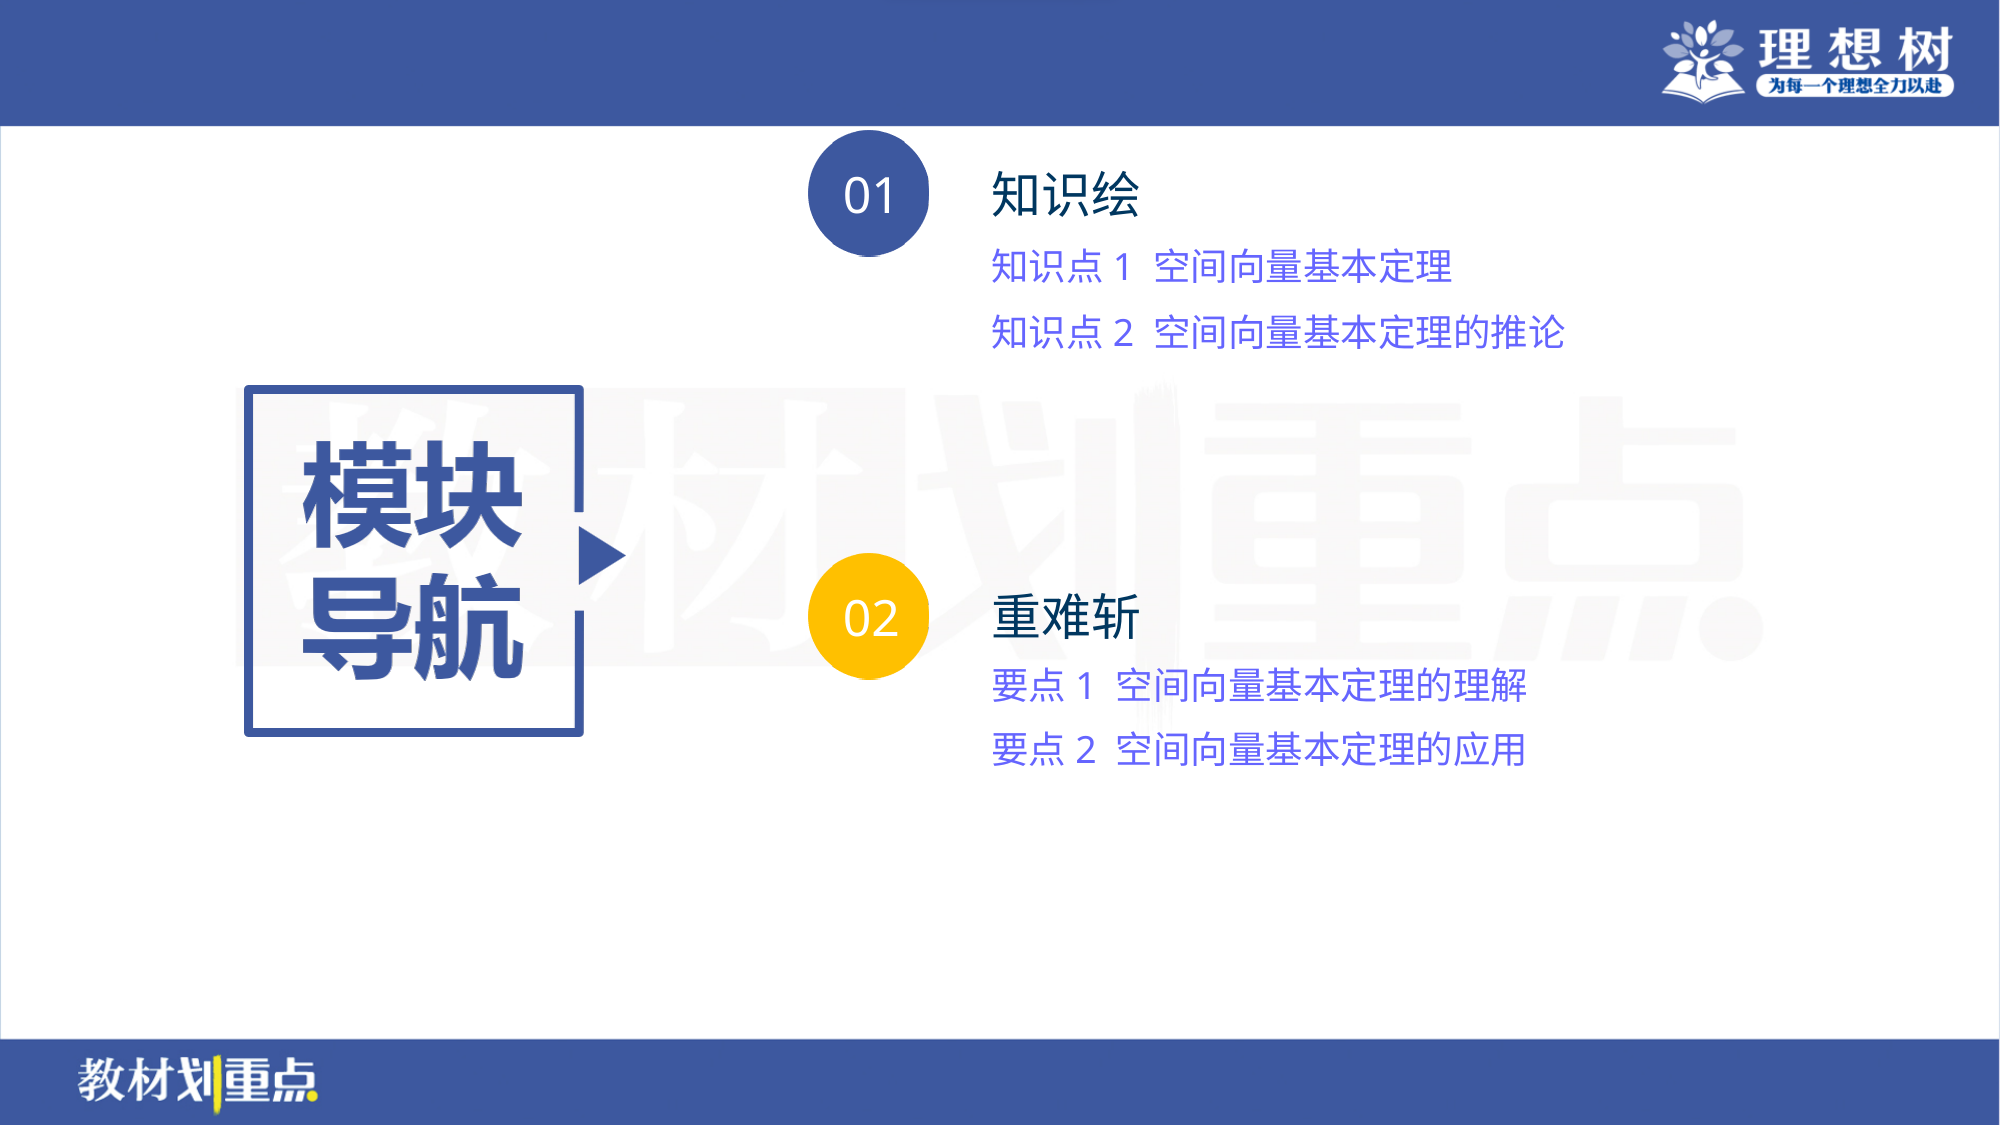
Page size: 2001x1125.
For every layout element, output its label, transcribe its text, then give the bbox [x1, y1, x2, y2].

text_box 知识绘 [963, 155, 1170, 231]
text_box 要点1 空间向量基本定理的理解 [991, 654, 1995, 713]
text_box 要点2 空间向量基本定理的应用 [991, 718, 1995, 778]
text_box 知识点1 空间向量基本定理 [991, 235, 1995, 294]
text_box 01 [929, 130, 935, 257]
picture [0, 0, 2000, 1125]
text_box 知识点2 空间向量基本定理的推论 [991, 301, 1995, 360]
text_box 02 [929, 553, 935, 680]
text_box 重难斩 [963, 577, 1170, 653]
